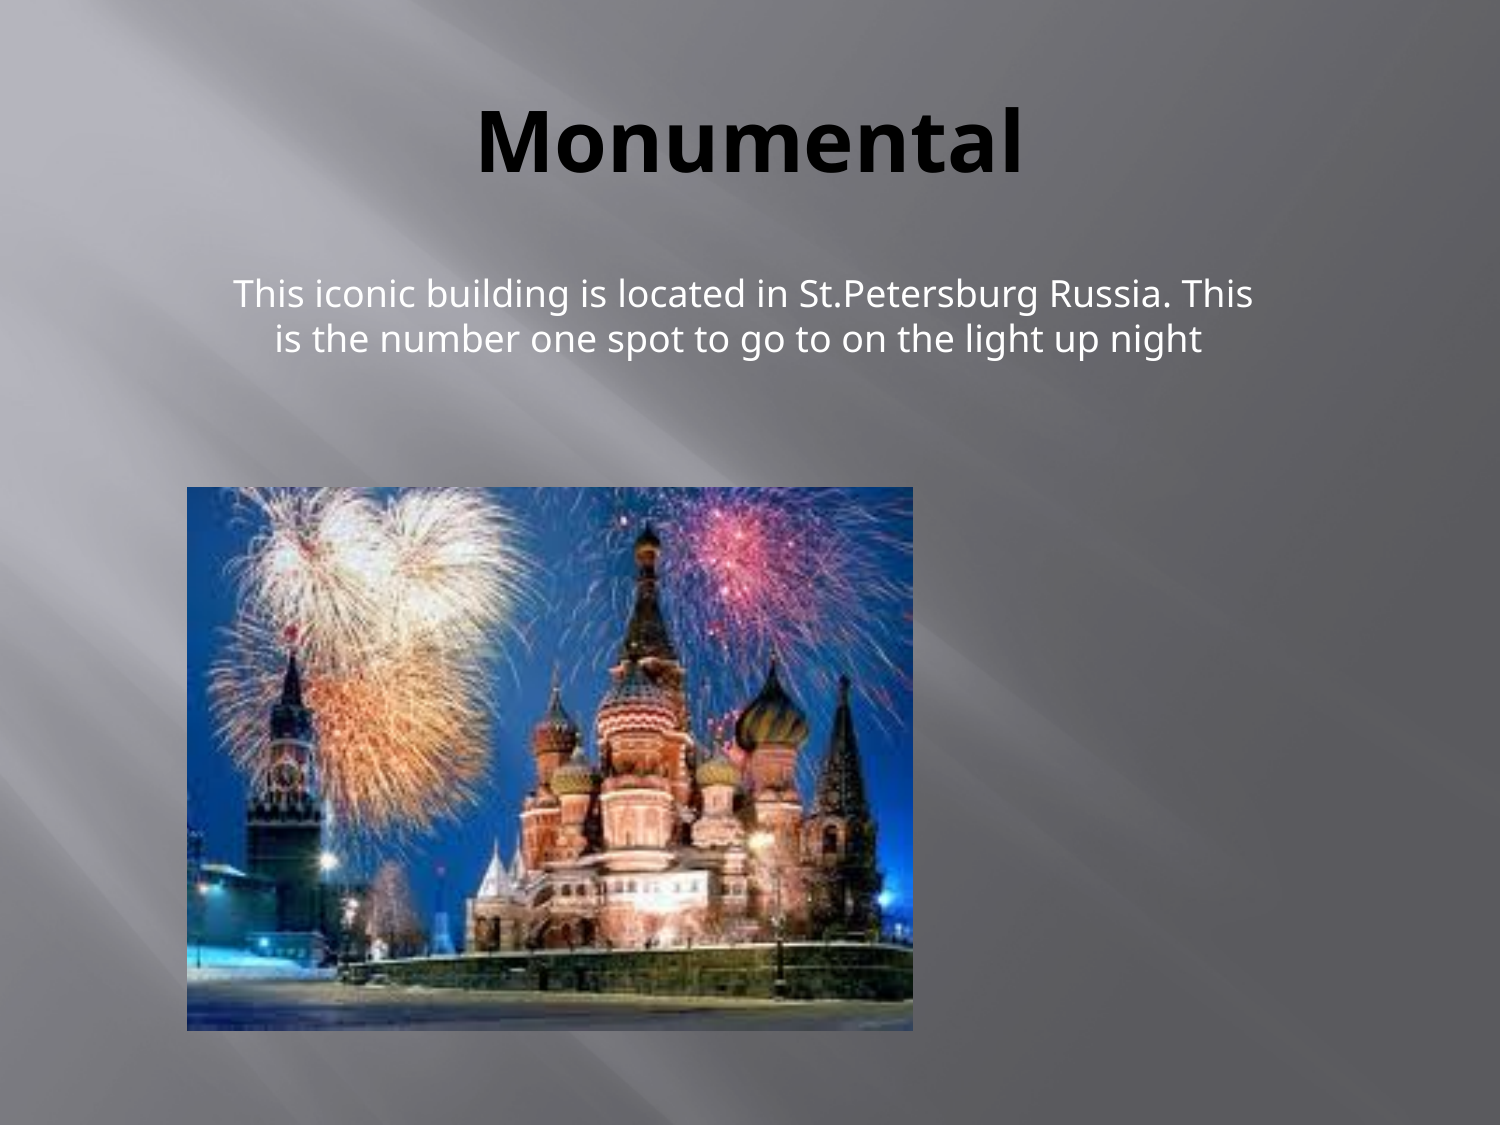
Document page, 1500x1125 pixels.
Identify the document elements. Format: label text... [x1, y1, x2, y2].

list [187, 487, 913, 1031]
title Monumental [75, 45, 1425, 233]
text_box This iconic building is located in St.Petersburg Russia. This is the number one spot to go to on the light up night [200, 262, 1288, 368]
